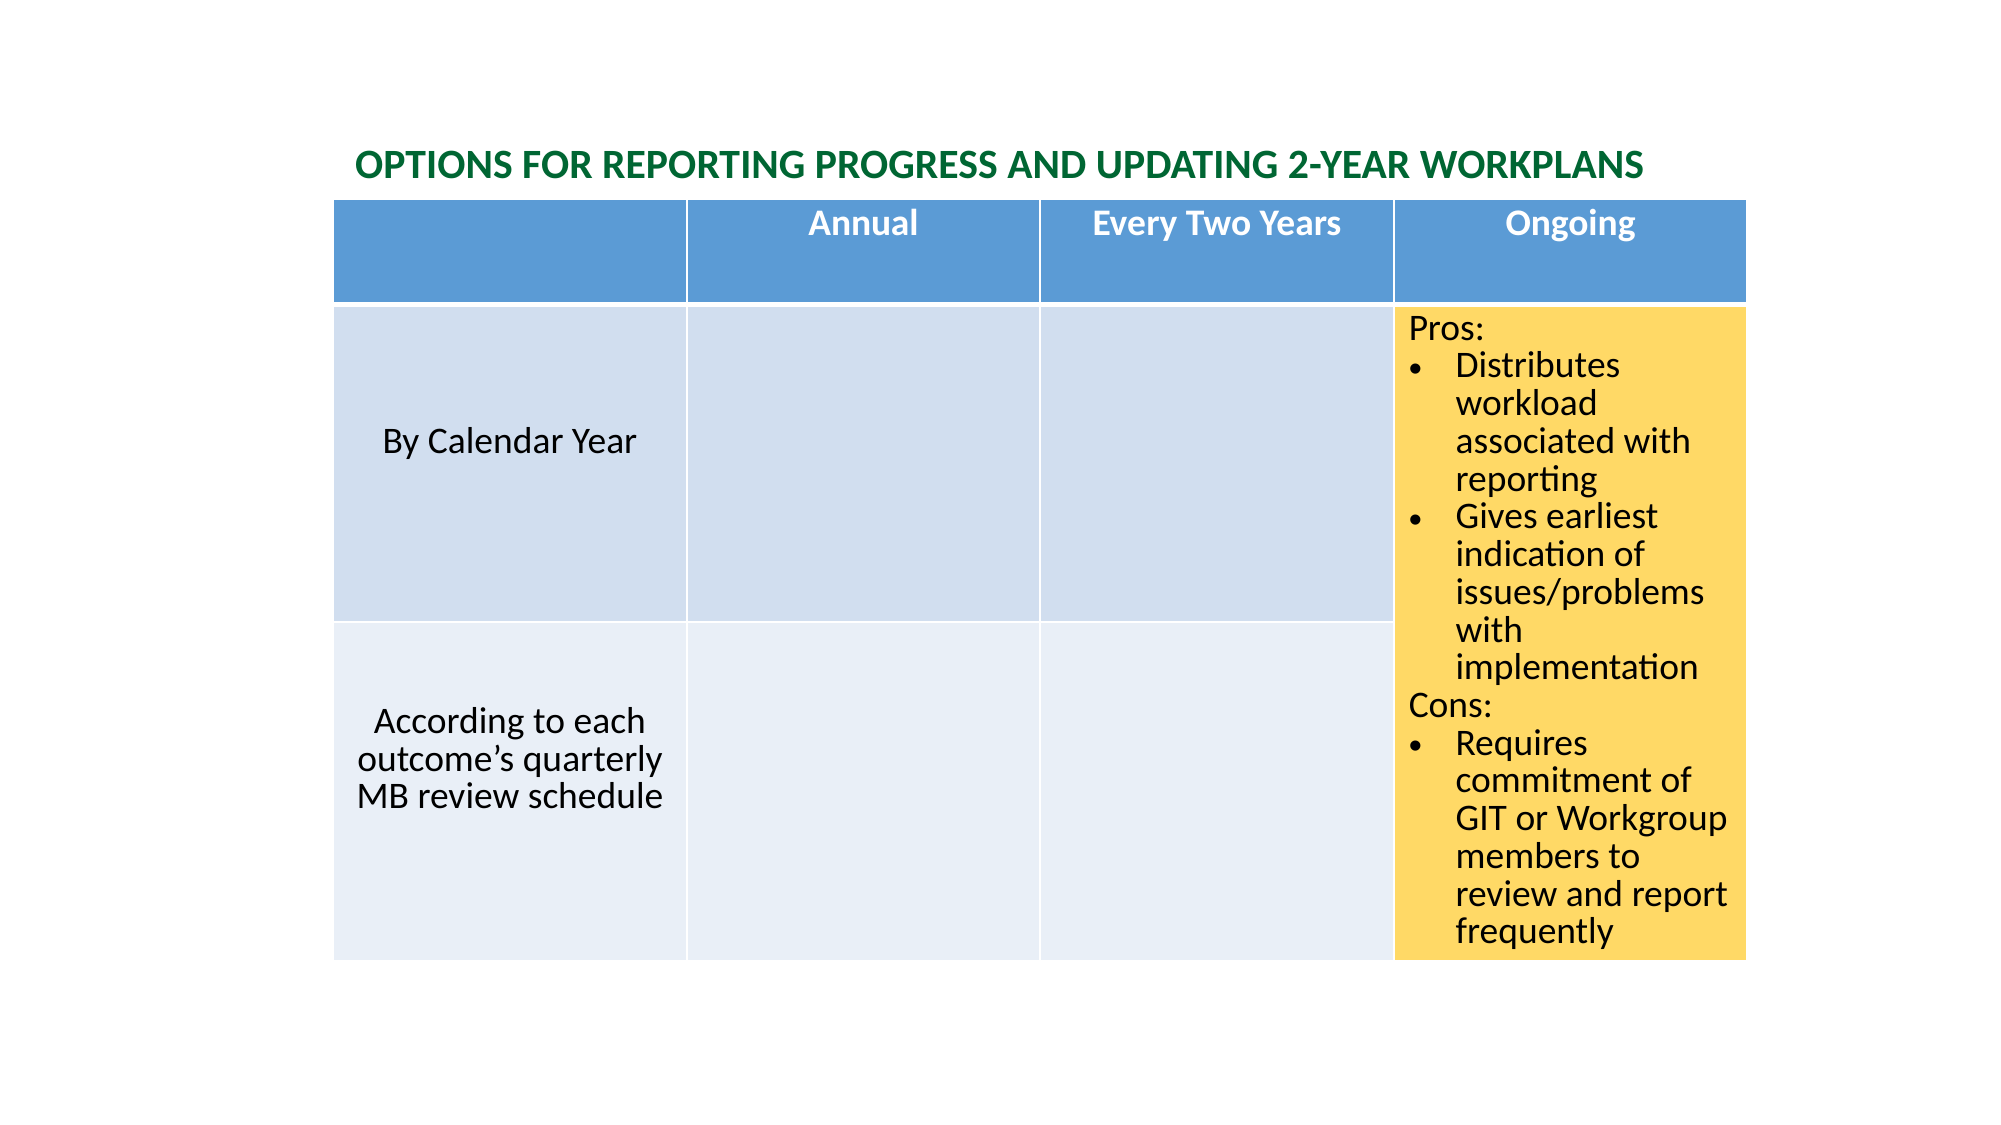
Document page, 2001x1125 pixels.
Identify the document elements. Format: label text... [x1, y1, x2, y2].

table_header Ongoing [1395, 200, 1746, 302]
table_header Every Two Years [1041, 200, 1393, 302]
text_box OPTIONS FOR REPORTING PROGRESS AND UPDATING 2-YEAR WORKPLANS [333, 129, 1667, 194]
table_header Annual [688, 200, 1039, 302]
table_cell [688, 623, 1039, 960]
table_cell By Calendar Year [334, 307, 686, 621]
table_header [334, 200, 686, 302]
table_cell [1041, 623, 1393, 960]
table_cell [1041, 307, 1393, 621]
table_cell According to each outcome’s quarterly MB review schedule [334, 623, 686, 960]
table_cell Pros: Distributes workload associated with reporting Gives earliest indication of issues/problems with implementation Cons: Requires commitment of GIT or Workgroup members to review and report frequently [1395, 307, 1746, 960]
table_cell [688, 307, 1039, 621]
